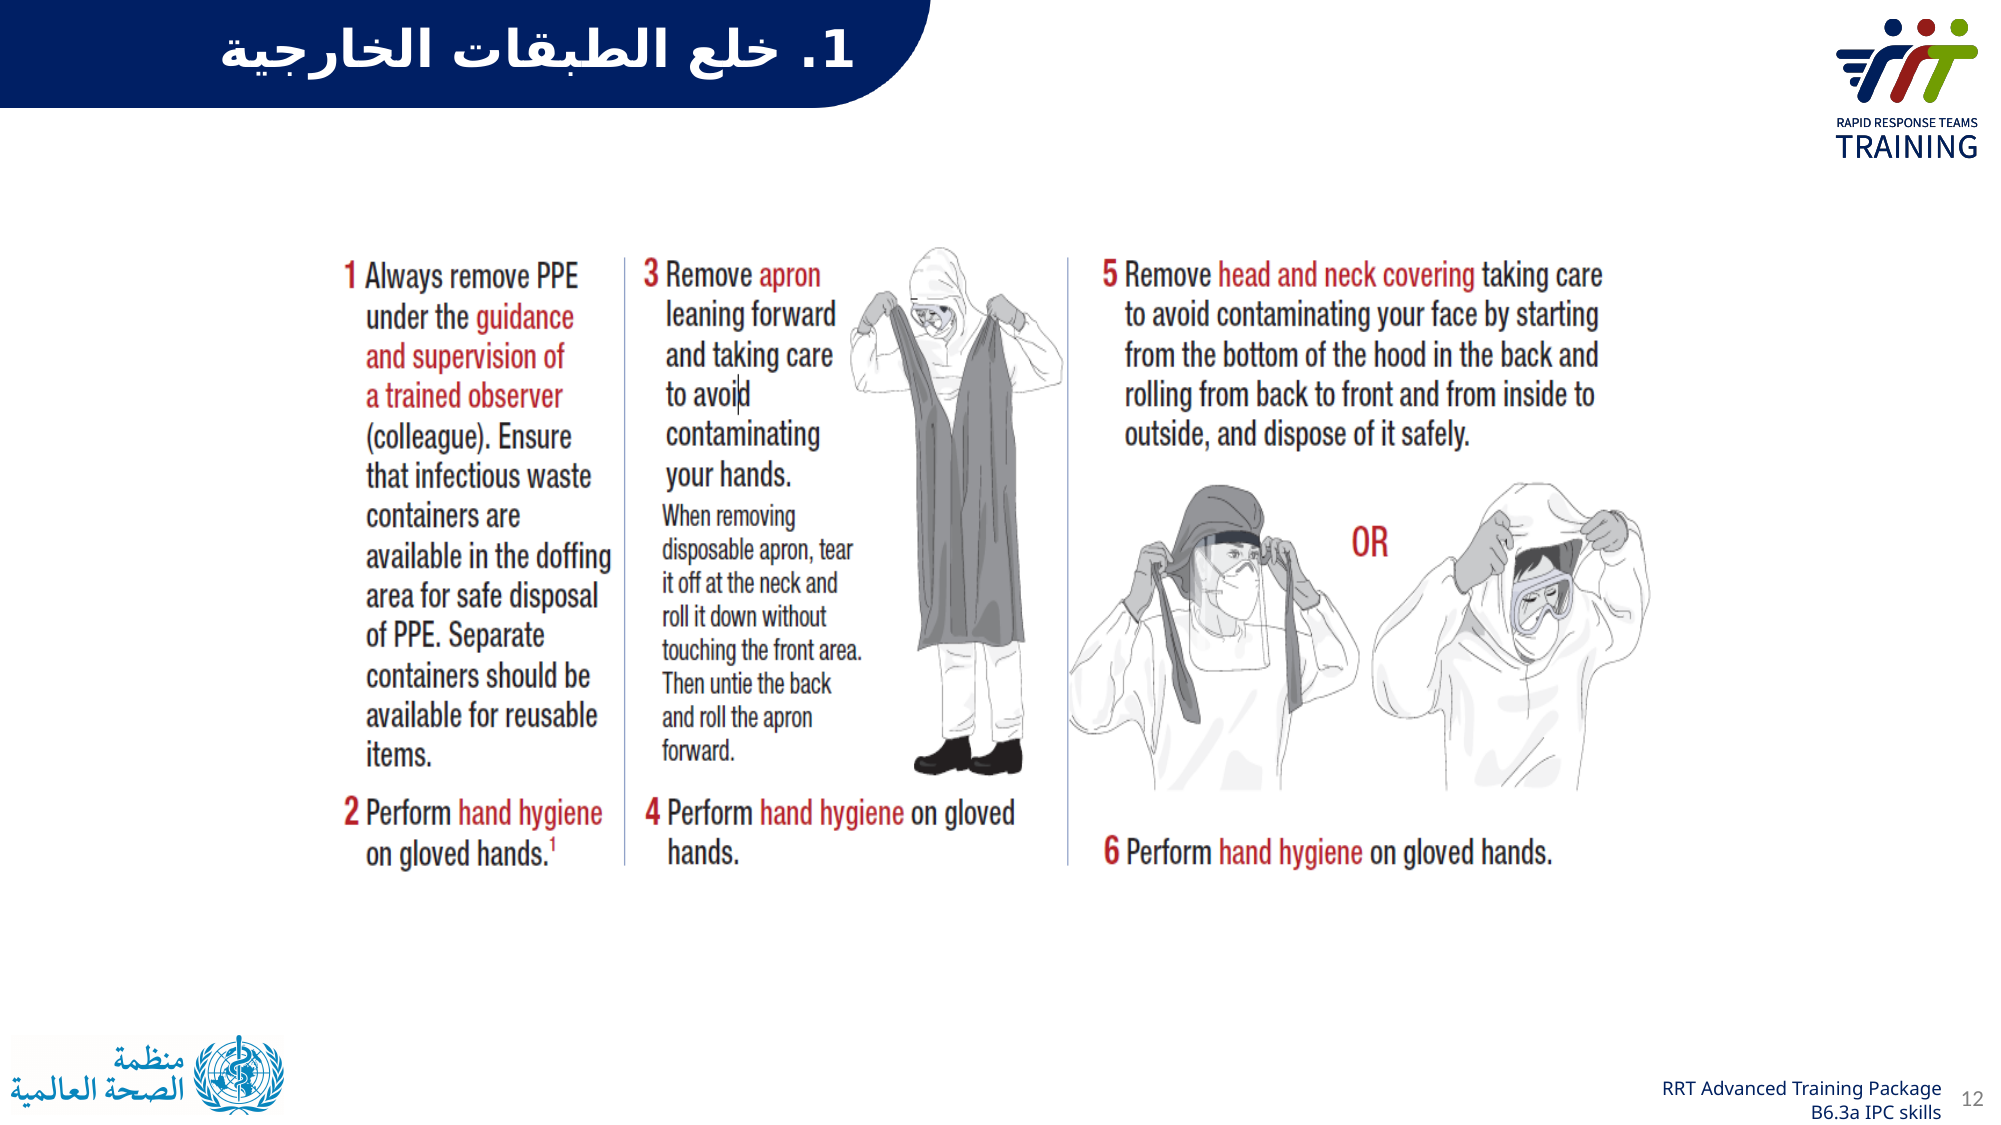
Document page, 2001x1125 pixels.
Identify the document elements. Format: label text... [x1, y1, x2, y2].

picture [1835, 19, 1978, 167]
picture [11, 1035, 284, 1115]
picture [241, 1050, 247, 1059]
text_box 1. خلع الطبقات الخارجية [22, 15, 865, 87]
picture [319, 246, 1681, 879]
picture [0, 0, 931, 108]
